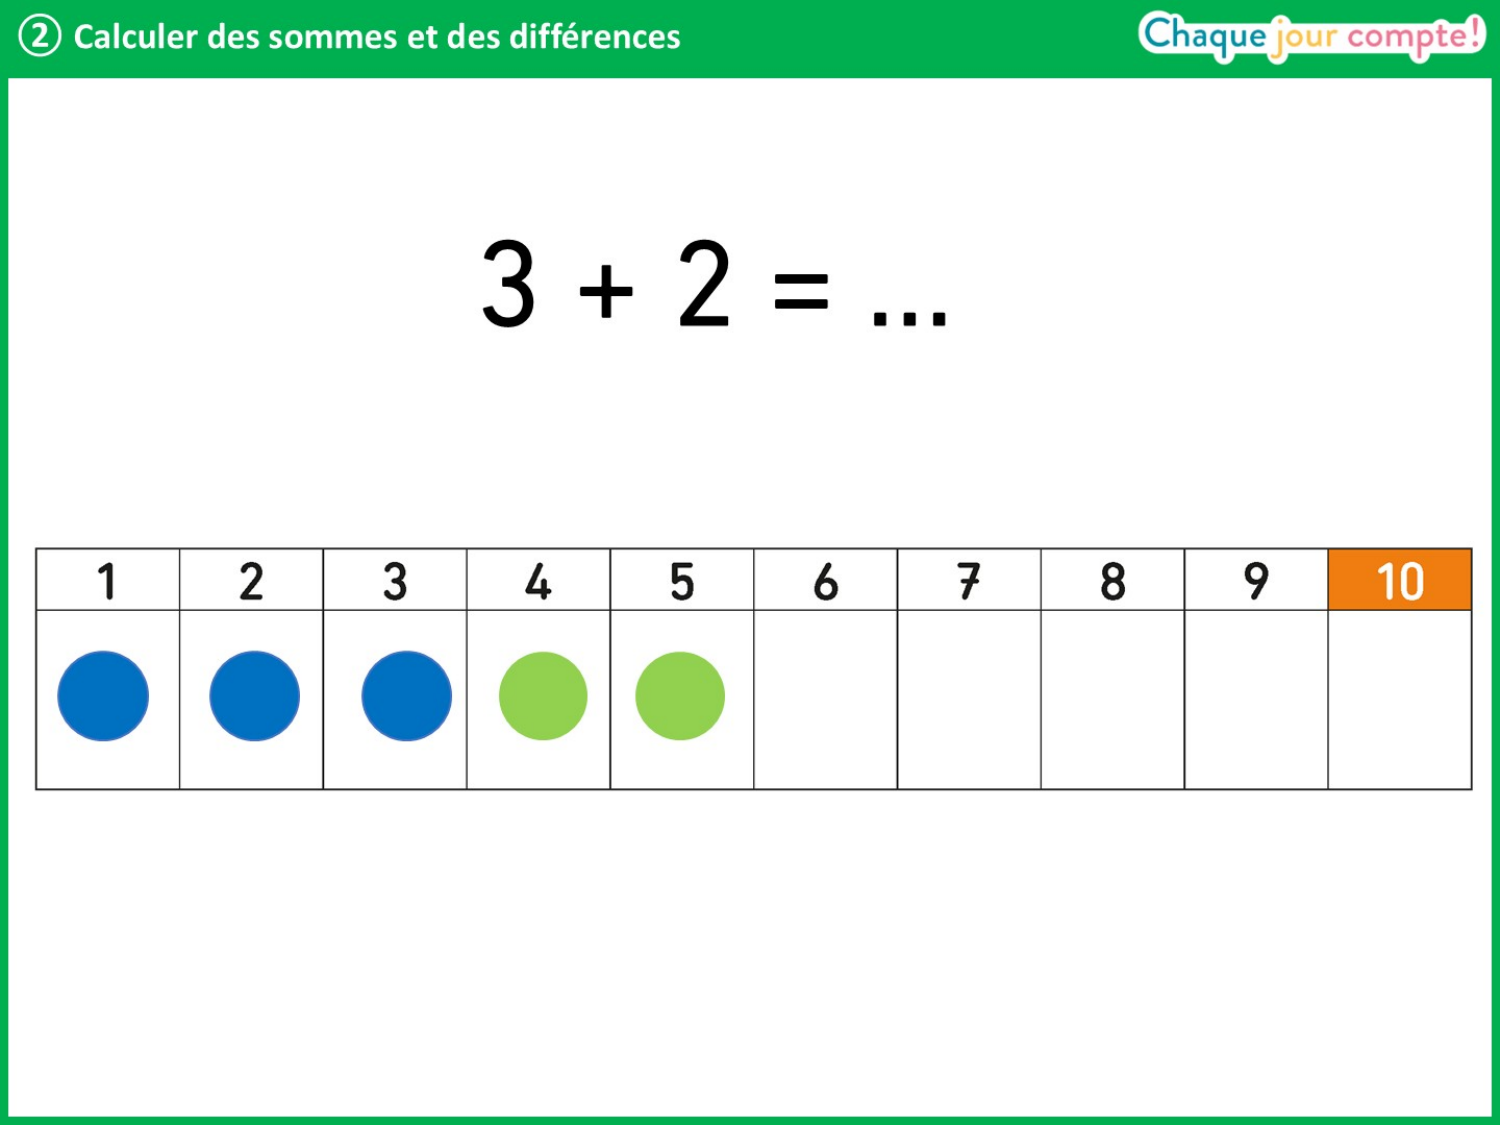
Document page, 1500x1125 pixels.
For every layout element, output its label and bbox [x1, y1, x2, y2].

list [0, 0, 1500, 1125]
